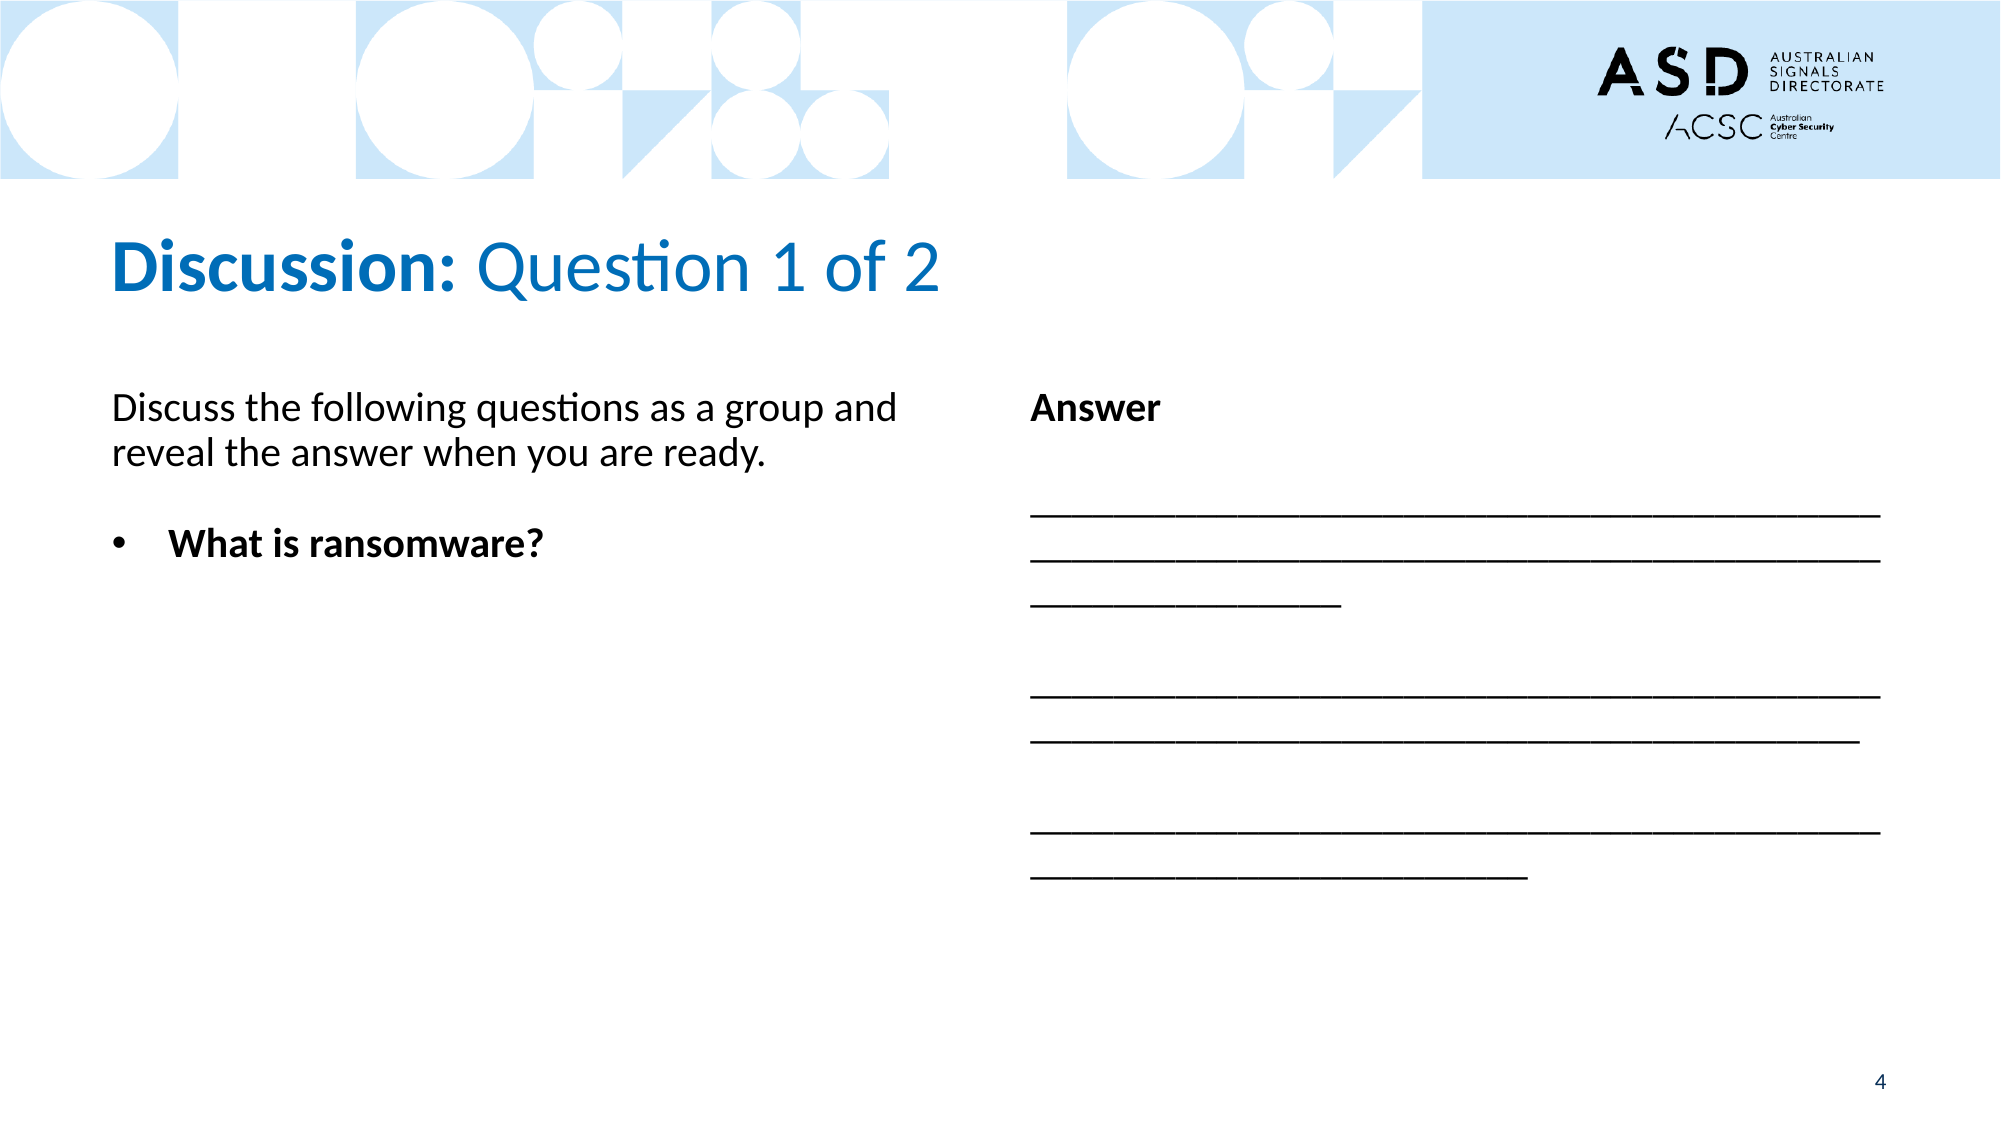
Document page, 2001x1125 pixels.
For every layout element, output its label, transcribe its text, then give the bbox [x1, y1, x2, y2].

slide_number 4 [1799, 1050, 1902, 1111]
picture [0, 0, 2001, 179]
list Discuss the following questions as a group and reveal the answer when you are ready. What is ransomware? [96, 378, 983, 1007]
list Answer _________________________________________________________________________________________________ _________________________________________________________________________________ _________________________________________________________________ [1015, 378, 1902, 1007]
title Discussion: Question 1 of 2 [96, 207, 1902, 328]
